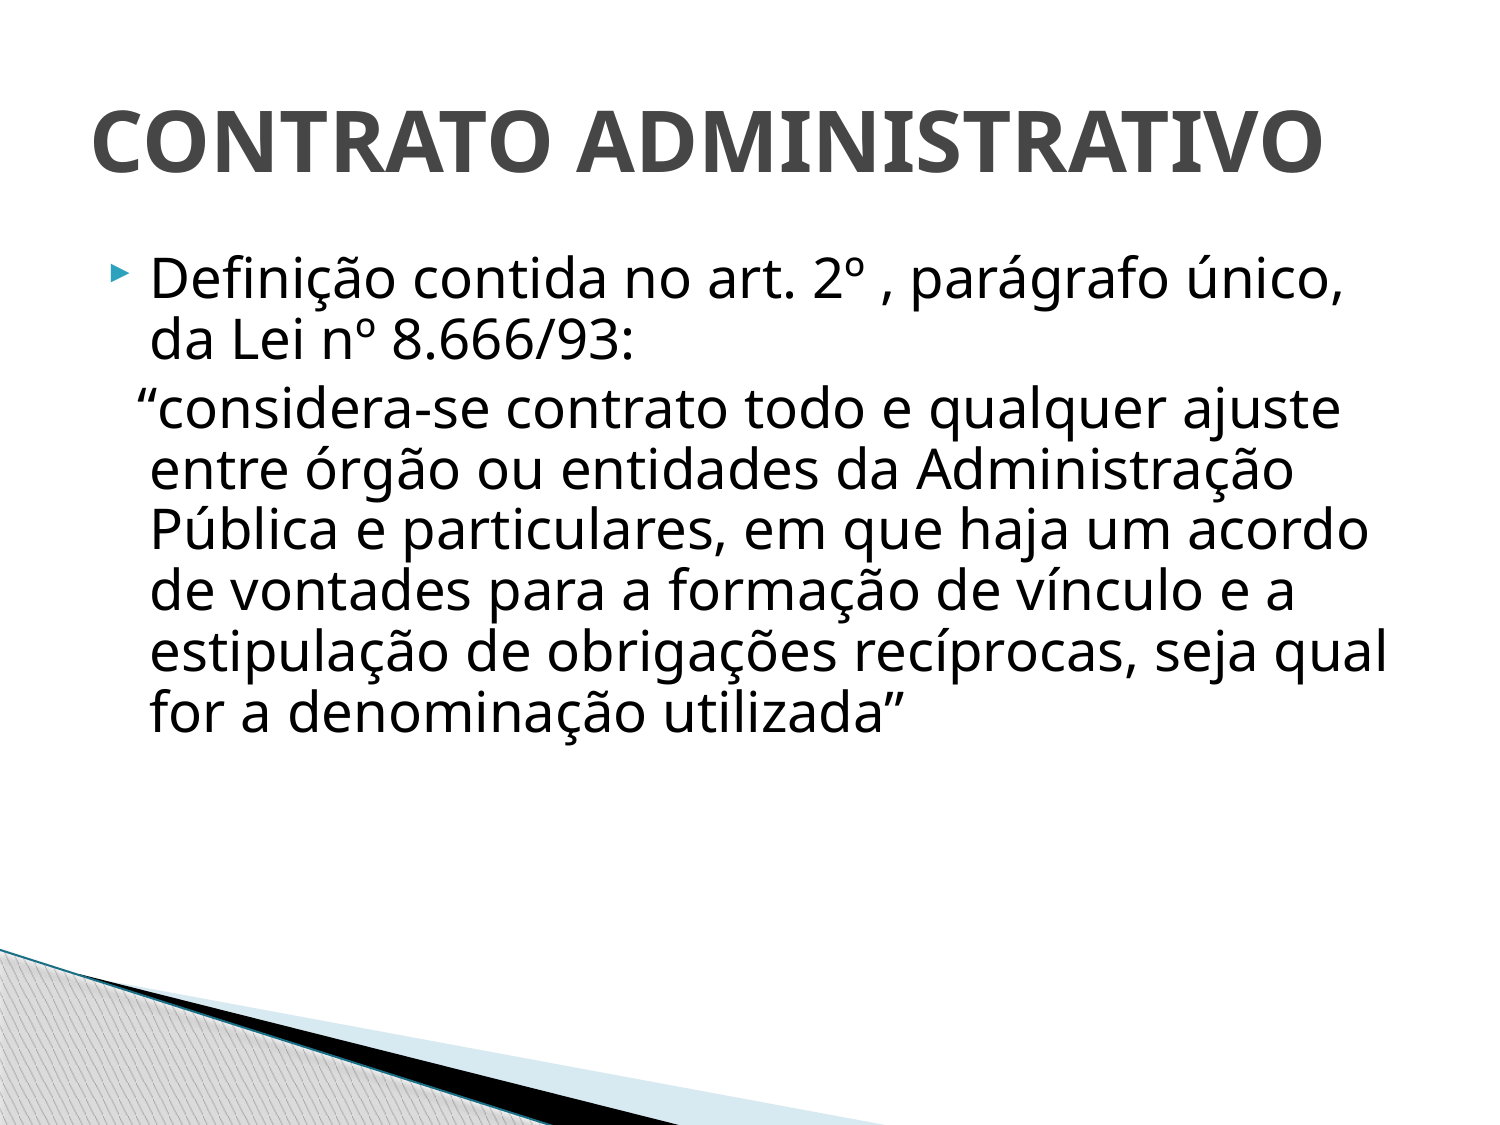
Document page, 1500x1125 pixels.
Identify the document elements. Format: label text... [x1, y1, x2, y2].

title CONTRATO ADMINISTRATIVO [75, 45, 1425, 233]
list Definição contida no art. 2º , parágrafo único, da Lei nº 8.666/93: “considera-se contrato todo e qualquer ajuste entre órgão ou entidades da Administração Pública e particulares, em que haja um acordo de vontades para a formação de vínculo e a estipulação de obrigações recíprocas, seja qual for a denominação utilizada” [75, 243, 1425, 986]
